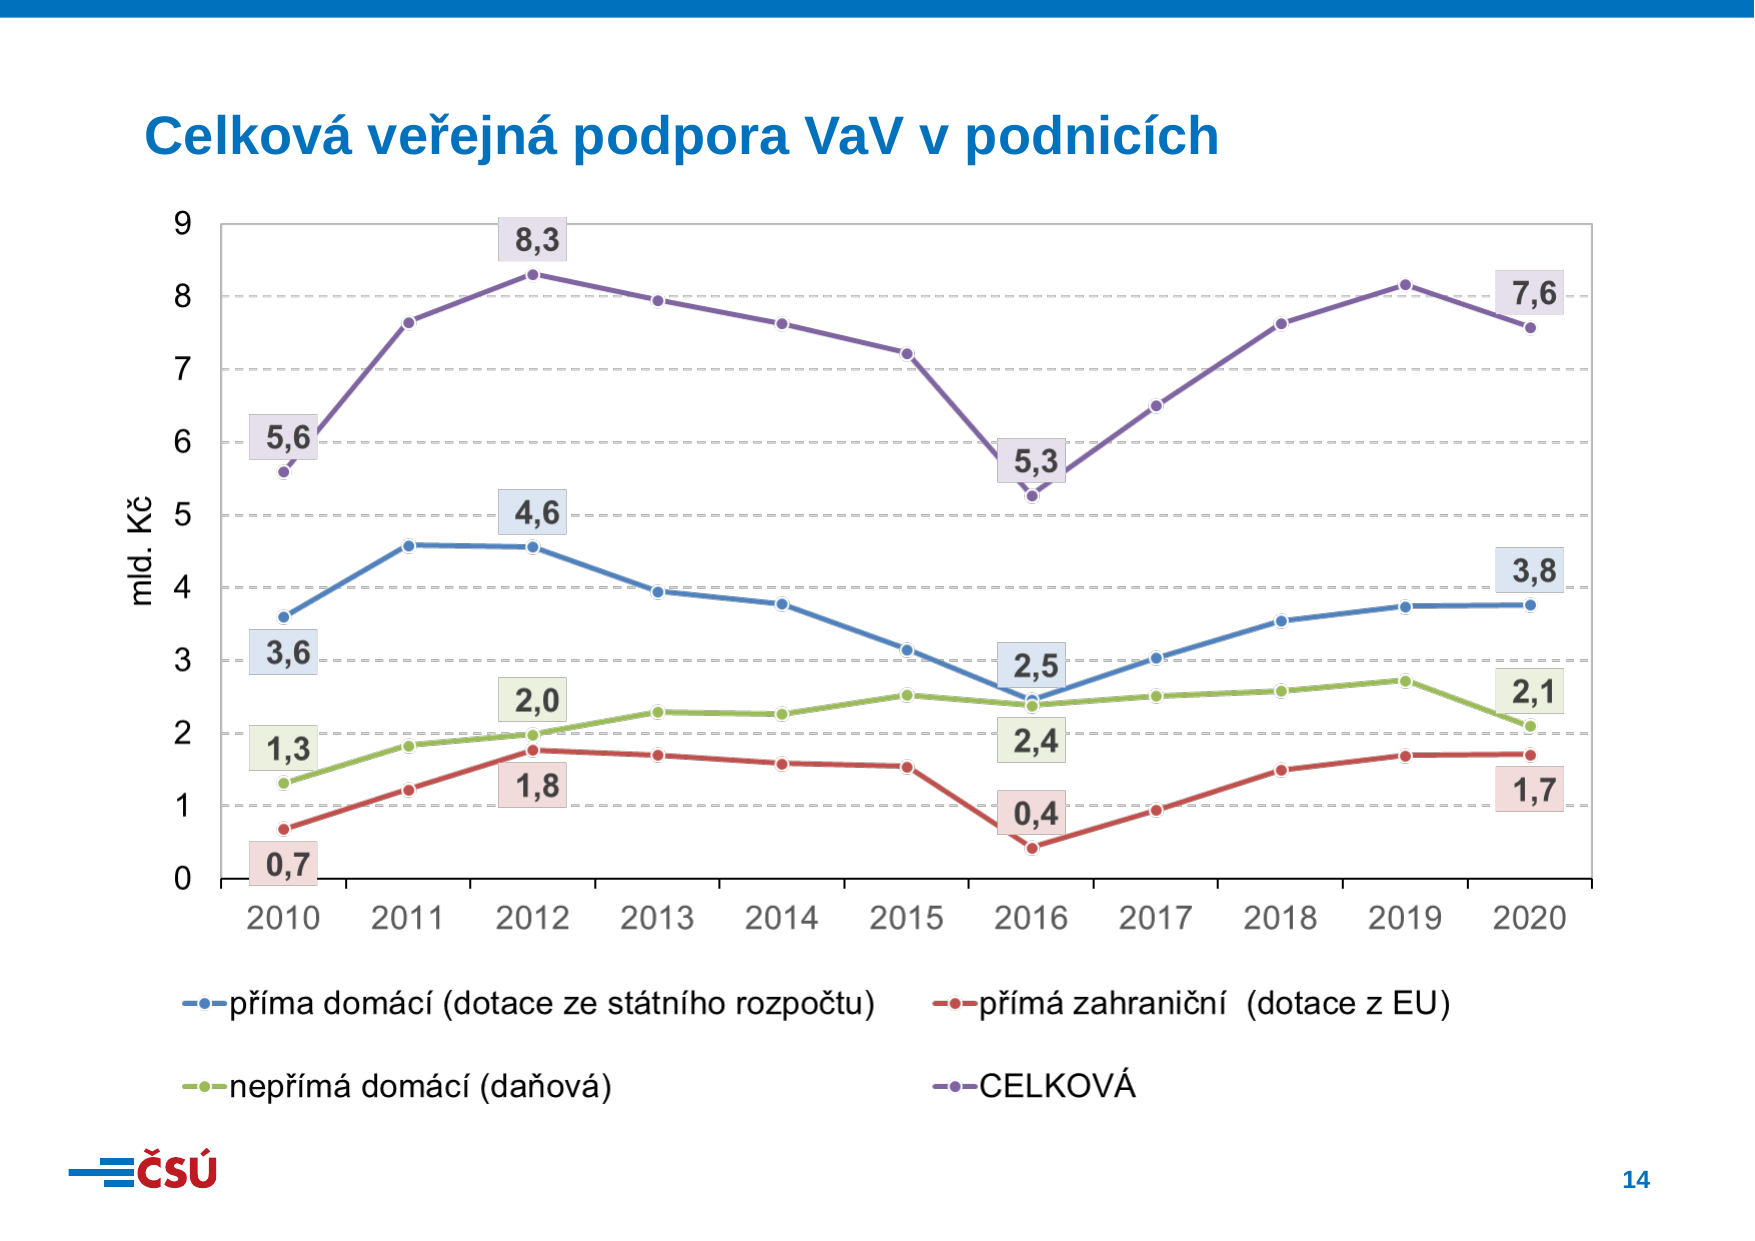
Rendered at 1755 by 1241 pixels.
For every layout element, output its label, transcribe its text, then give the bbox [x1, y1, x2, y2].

list Celková veřejná podpora VaV v podnicích [144, 100, 1722, 175]
picture [91, 194, 1663, 1130]
